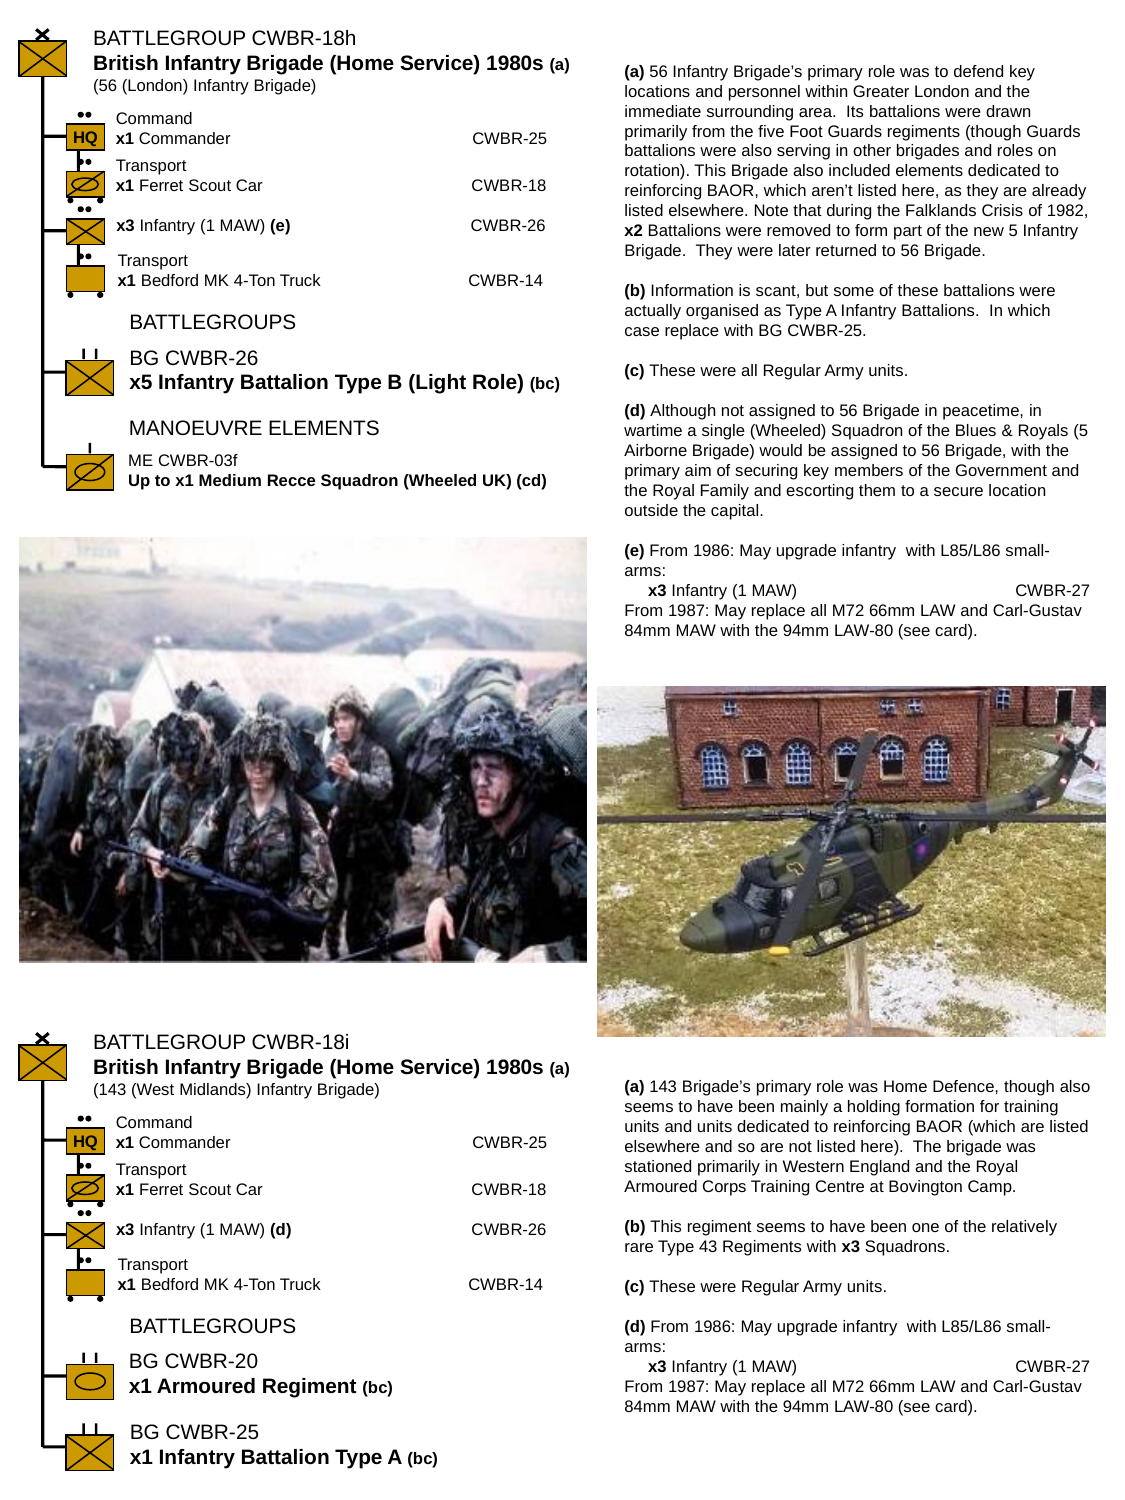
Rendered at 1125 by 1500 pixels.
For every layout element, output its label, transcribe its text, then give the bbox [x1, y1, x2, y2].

text_box Transport x1 Bedford MK 4-Ton Truck CWBR-14 [102, 242, 559, 297]
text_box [66, 124, 105, 150]
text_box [66, 1435, 114, 1471]
text_box BATTLEGROUPS [114, 301, 312, 336]
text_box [66, 1364, 114, 1400]
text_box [78, 254, 91, 259]
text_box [83, 1423, 97, 1434]
text_box BG CWBR-26 x5 Infantry Battalion Type B (Light Role) (bc) [114, 336, 576, 402]
text_box MANOEUVRE ELEMENTS [114, 407, 395, 448]
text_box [78, 1210, 91, 1216]
text_box BATTLEGROUP CWBR-18i British Infantry Brigade (Home Service) 1980s (a) (143 (West Midlands) Infantry Brigade) [78, 1021, 585, 1107]
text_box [66, 360, 114, 396]
text_box (a) 56 Infantry Brigade’s primary role was to defend key locations and personnel within Greater London and the immediate surrounding area. Its battalions were drawn primarily from the five Foot Guards regiments (though Guards battalions were also serving in other brigades and roles on rotation). This Brigade also included elements dedicated to reinforcing BAOR, which aren’t listed here, as they are already listed elsewhere. Note that during the Falklands Crisis of 1982, x2 Battalions were removed to form part of the new 5 Infantry Brigade. They were later returned to 56 Brigade. (b) Information is scant, but some of these battalions were actually organised as Type A Infantry Battalions. In which case replace with BG CWBR-25. (c) These were all Regular Army units. (d) Although not assigned to 56 Brigade in peacetime, in wartime a single (Wheeled) Squadron of the Blues & Royals (5 Airborne Brigade) would be assigned to 56 Brigade, with the primary aim of securing key members of the Government and the Royal Family and escorting them to a secure location outside the capital. (e) From 1986: May upgrade infantry with L85/L86 small-arms: x3 Infantry (1 MAW) CWBR-27 From 1987: May replace all M72 66mm LAW and Carl-Gustav 84mm MAW with the 94mm LAW-80 (see card). [609, 53, 1106, 647]
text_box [66, 1128, 105, 1154]
text_box BATTLEGROUP CWBR-18h British Infantry Brigade (Home Service) 1980s (a) (56 (London) Infantry Brigade) [78, 17, 585, 103]
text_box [78, 112, 91, 117]
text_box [83, 1352, 97, 1363]
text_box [66, 454, 114, 491]
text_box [36, 29, 49, 40]
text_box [36, 1033, 49, 1044]
text_box Command x1 Commander CWBR-25 [100, 1104, 563, 1160]
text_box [66, 171, 105, 203]
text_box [78, 1258, 91, 1263]
text_box ME CWBR-03f Up to x1 Medium Recce Squadron (Wheeled UK) (cd) [113, 442, 563, 498]
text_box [18, 1044, 67, 1081]
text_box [18, 41, 67, 77]
text_box Transport x1 Ferret Scout Car CWBR-18 [101, 147, 562, 203]
picture [18, 537, 587, 963]
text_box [78, 1163, 91, 1168]
text_box (a) 143 Brigade’s primary role was Home Defence, though also seems to have been mainly a holding formation for training units and units dedicated to reinforcing BAOR (which are listed elsewhere and so are not listed here). The brigade was stationed primarily in Western England and the Royal Armoured Corps Training Centre at Bovington Camp. (b) This regiment seems to have been one of the relatively rare Type 43 Regiments with x3 Squadrons. (c) These were Regular Army units. (d) From 1986: May upgrade infantry with L85/L86 small-arms: x3 Infantry (1 MAW) CWBR-27 From 1987: May replace all M72 66mm LAW and Carl-Gustav 84mm MAW with the 94mm LAW-80 (see card). [609, 1068, 1106, 1423]
text_box Transport x1 Ferret Scout Car CWBR-18 [101, 1151, 562, 1207]
text_box Command x1 Commander CWBR-25 [100, 100, 563, 156]
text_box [66, 1222, 105, 1249]
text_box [66, 1175, 105, 1207]
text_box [66, 1269, 105, 1302]
text_box BG CWBR-25 x1 Infantry Battalion Type A (bc) [115, 1411, 453, 1477]
text_box x3 Infantry (1 MAW) (e) CWBR-26 [101, 206, 561, 242]
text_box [66, 218, 105, 245]
picture [597, 686, 1106, 1037]
text_box Transport x1 Bedford MK 4-Ton Truck CWBR-14 [102, 1246, 559, 1301]
text_box BG CWBR-20 x1 Armoured Regiment (bc) [114, 1340, 408, 1405]
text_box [78, 207, 91, 212]
text_box BATTLEGROUPS [114, 1305, 312, 1340]
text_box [83, 348, 97, 360]
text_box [66, 265, 105, 298]
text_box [78, 159, 91, 165]
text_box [78, 1116, 91, 1121]
text_box x3 Infantry (1 MAW) (d) CWBR-26 [101, 1210, 562, 1246]
